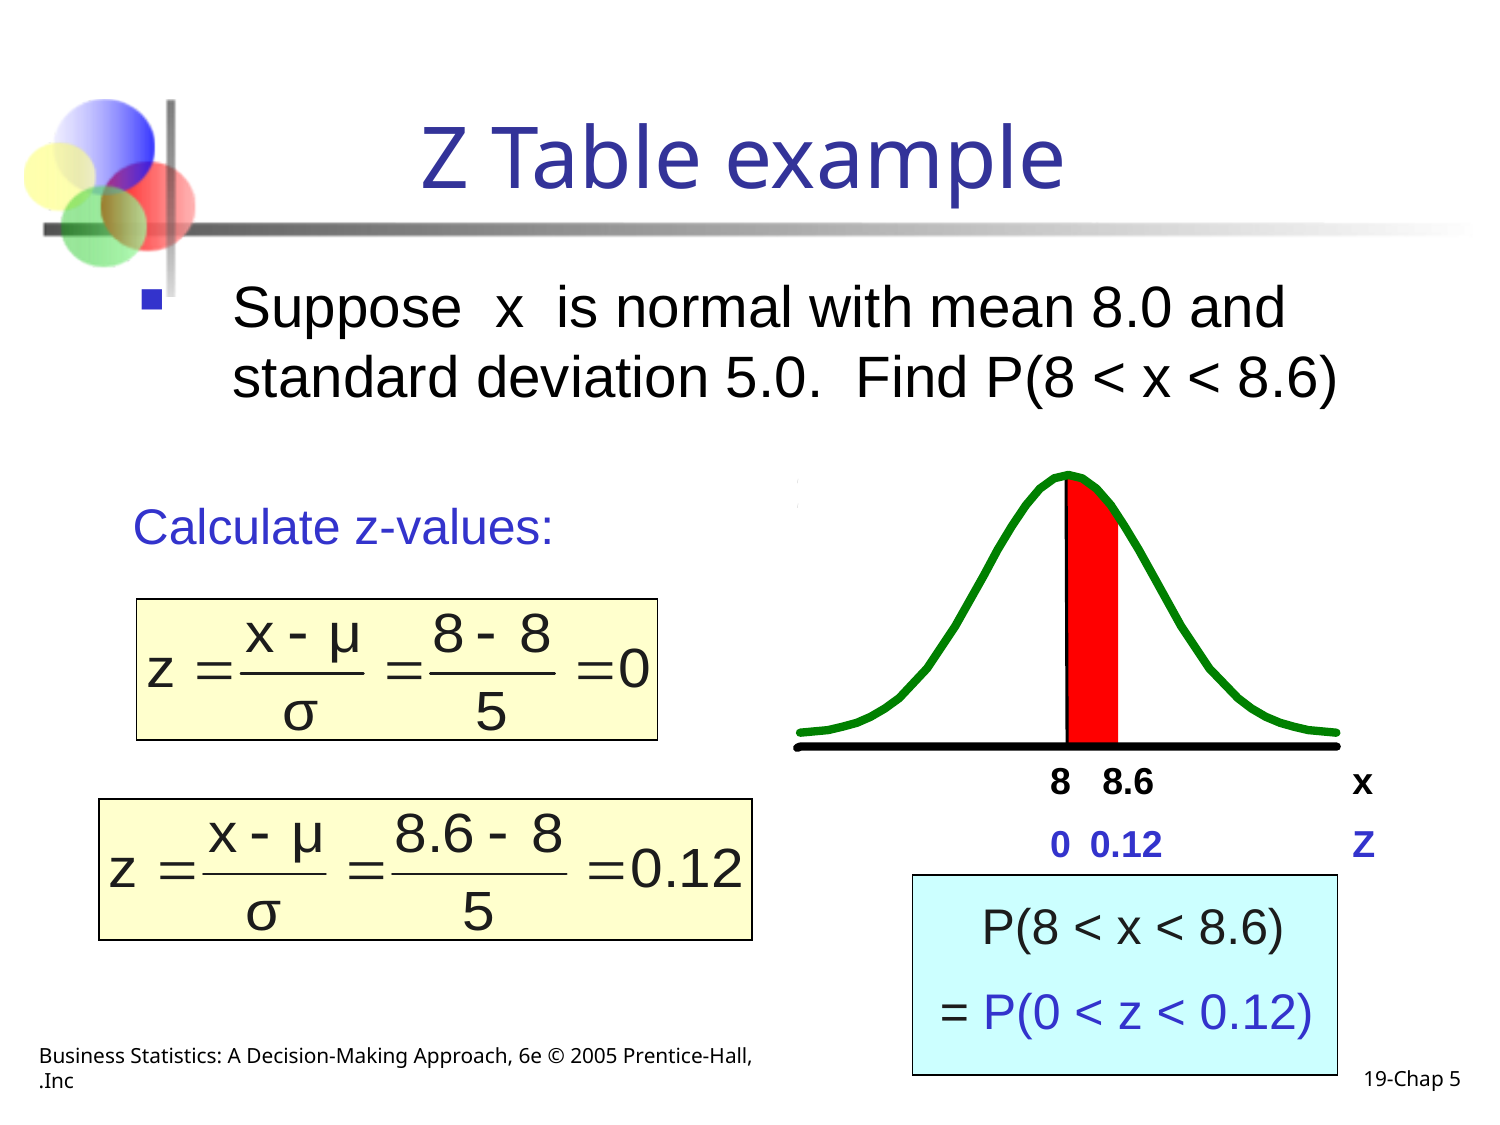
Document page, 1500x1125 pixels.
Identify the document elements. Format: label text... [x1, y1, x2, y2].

text_box [1069, 475, 1337, 733]
text_box Z [1337, 812, 1400, 872]
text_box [137, 599, 658, 740]
text_box 8.6 [1087, 749, 1170, 810]
picture [24, 99, 1475, 297]
text_box Calculate z-values: [87, 487, 600, 563]
list Suppose x is normal with mean 8.0 and standard deviation 5.0. Find P(8 < x < 8.6) [125, 262, 1450, 425]
title Z Table example [187, 24, 1300, 213]
text_box 0.12 [1086, 812, 1178, 872]
slide_number Chap 5-19 [1162, 1050, 1475, 1101]
text_box 8 [1024, 749, 1086, 810]
text_box x [1337, 749, 1400, 810]
text_box 0 [1024, 812, 1086, 872]
text_box [800, 474, 1069, 733]
text_box [912, 875, 1338, 1075]
footer Business Statistics: A Decision-Making Approach, 6e © 2005 Prentice-Hall, Inc. [24, 1050, 788, 1100]
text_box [99, 799, 752, 940]
text_box [1067, 476, 1119, 746]
text_box P(8 < x < 8.6) = P(0 < z < 0.12) [924, 887, 1350, 1048]
